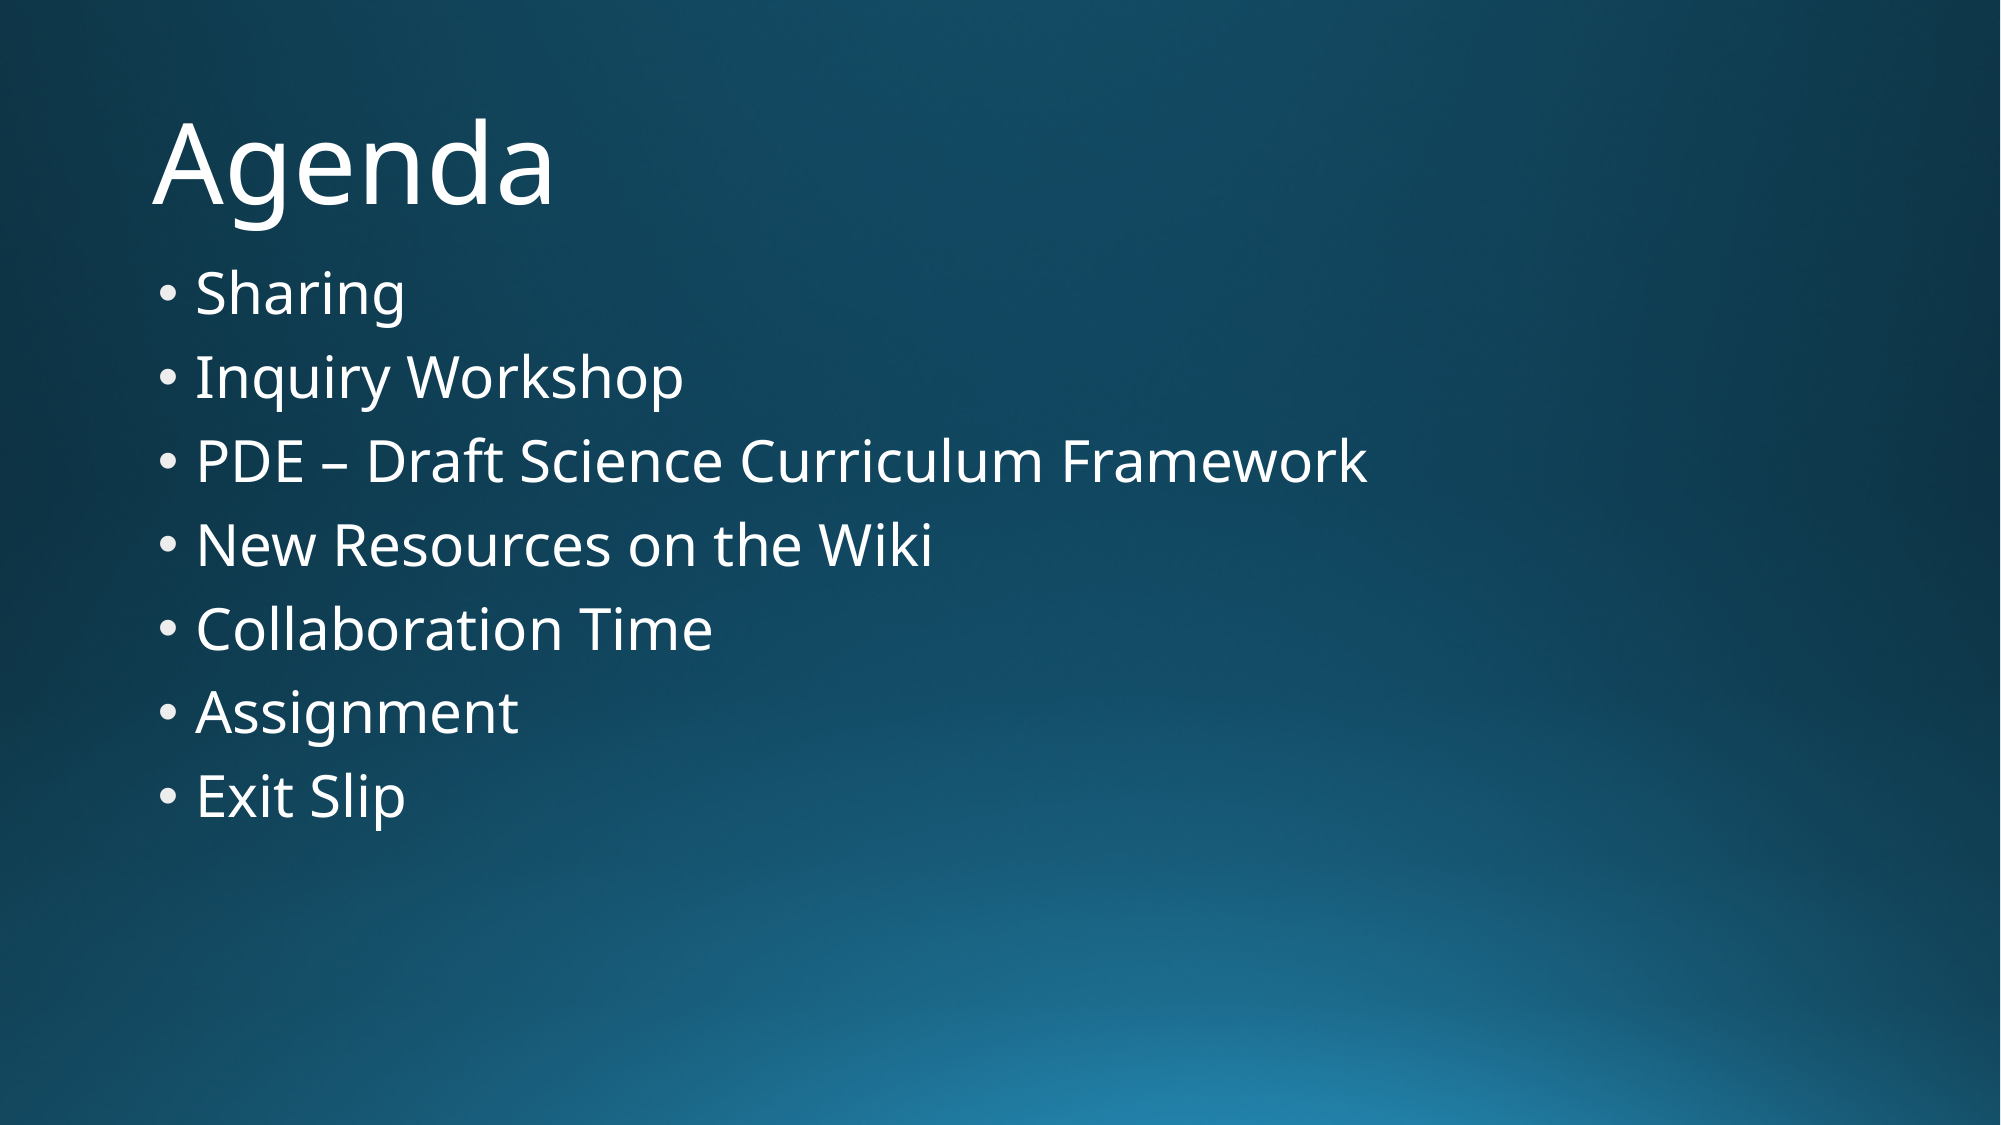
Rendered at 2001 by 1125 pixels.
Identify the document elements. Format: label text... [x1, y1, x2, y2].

title Agenda [137, 59, 1863, 278]
list Sharing Inquiry Workshop PDE – Draft Science Curriculum Framework New Resources on the Wiki Collaboration Time Assignment Exit Slip [142, 257, 1822, 971]
picture [0, 0, 2001, 1125]
